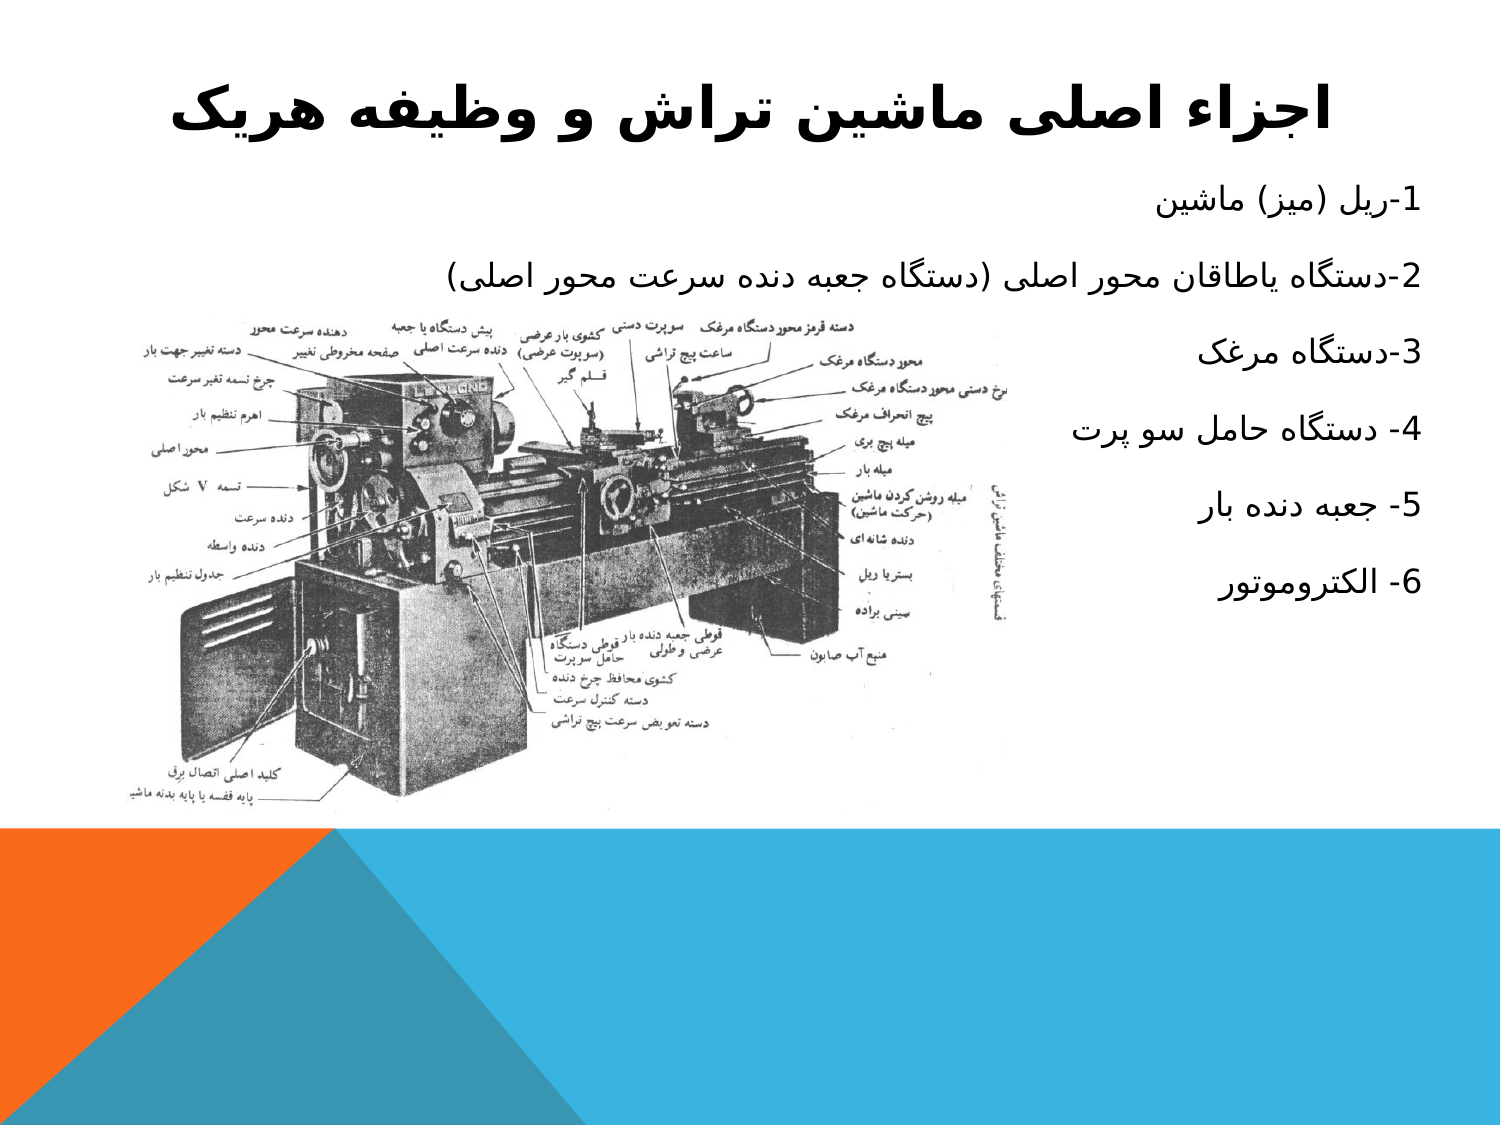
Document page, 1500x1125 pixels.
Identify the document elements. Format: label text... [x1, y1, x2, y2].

title اجزاء اصلی ماشین تراش و وظیفه هریک [135, 60, 1369, 149]
list 1-ریل (میز) ماشین 2-دستگاه یاطاقان محور اصلی (دستگاه جعبه دنده سرعت محور اصلی) 3-دستگاه مرغک 4- دستگاه حامل سو پرت 5- جعبه دنده بار 6- الکتروموتور [62, 149, 1438, 800]
picture [124, 310, 1007, 815]
